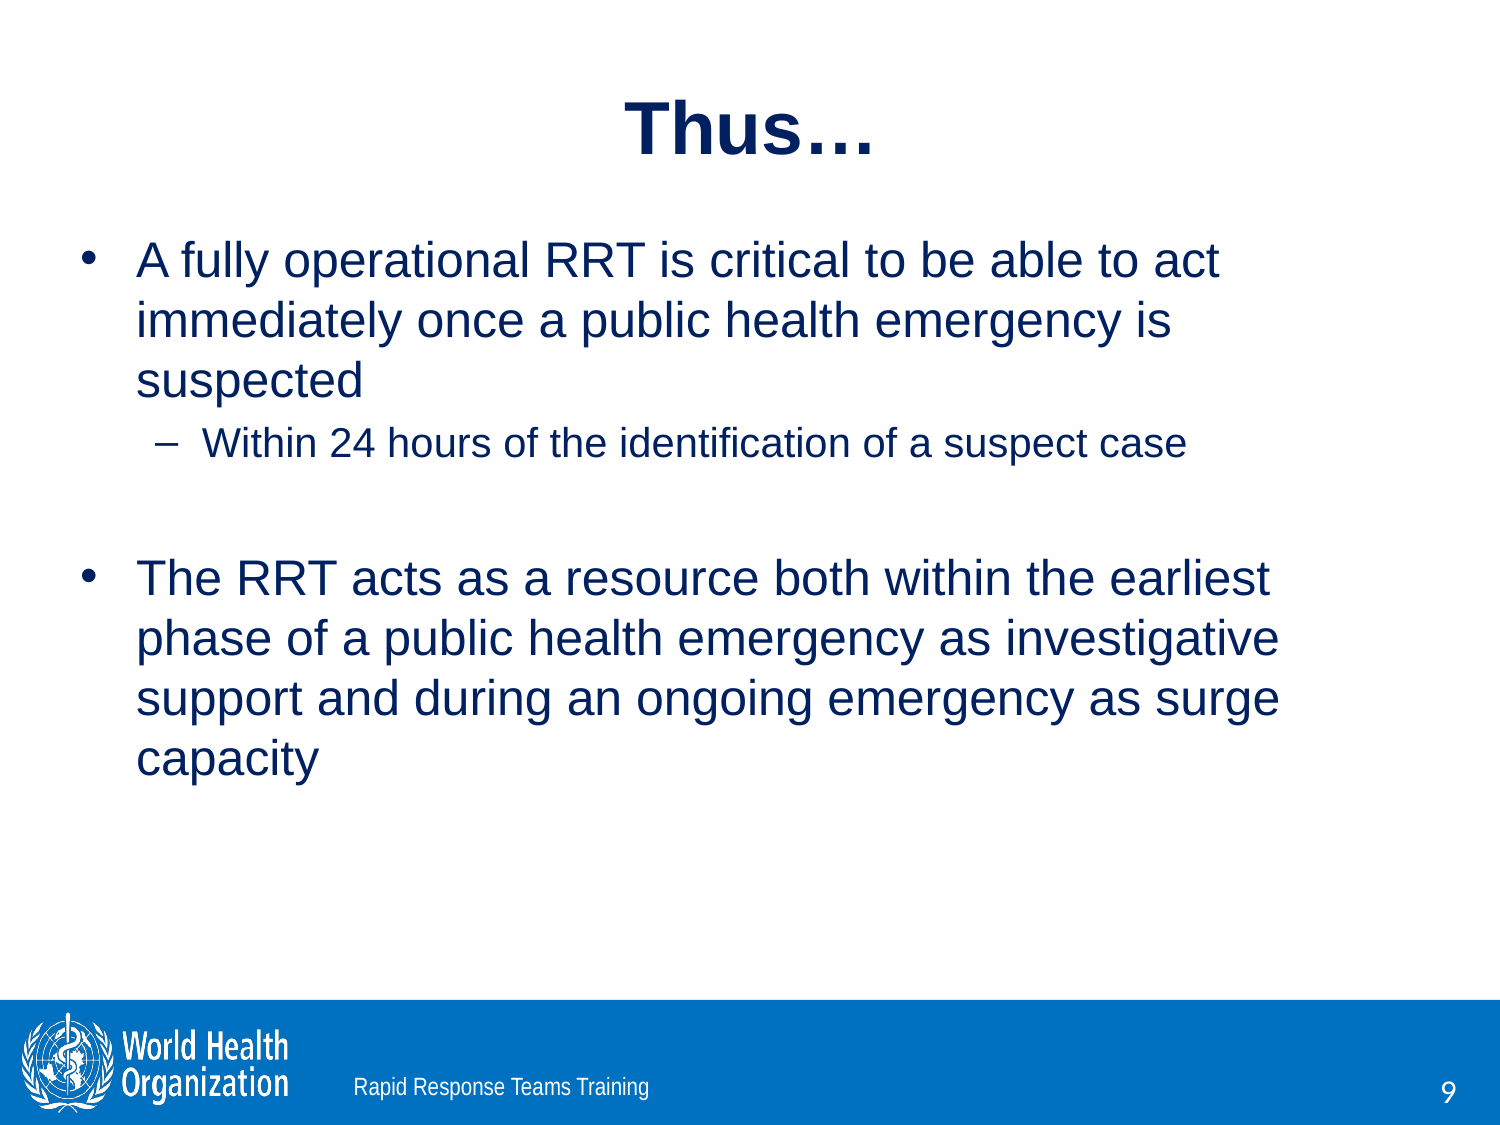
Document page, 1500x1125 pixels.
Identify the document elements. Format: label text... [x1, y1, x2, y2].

title Thus… [76, 30, 1427, 219]
list A fully operational RRT is critical to be able to act immediately once a public health emergency is suspected Within 24 hours of the identification of a suspect case The RRT acts as a resource both within the earliest phase of a public health emergency as investigative support and during an ongoing emergency as surge capacity [64, 219, 1415, 1029]
picture [21, 1012, 288, 1113]
